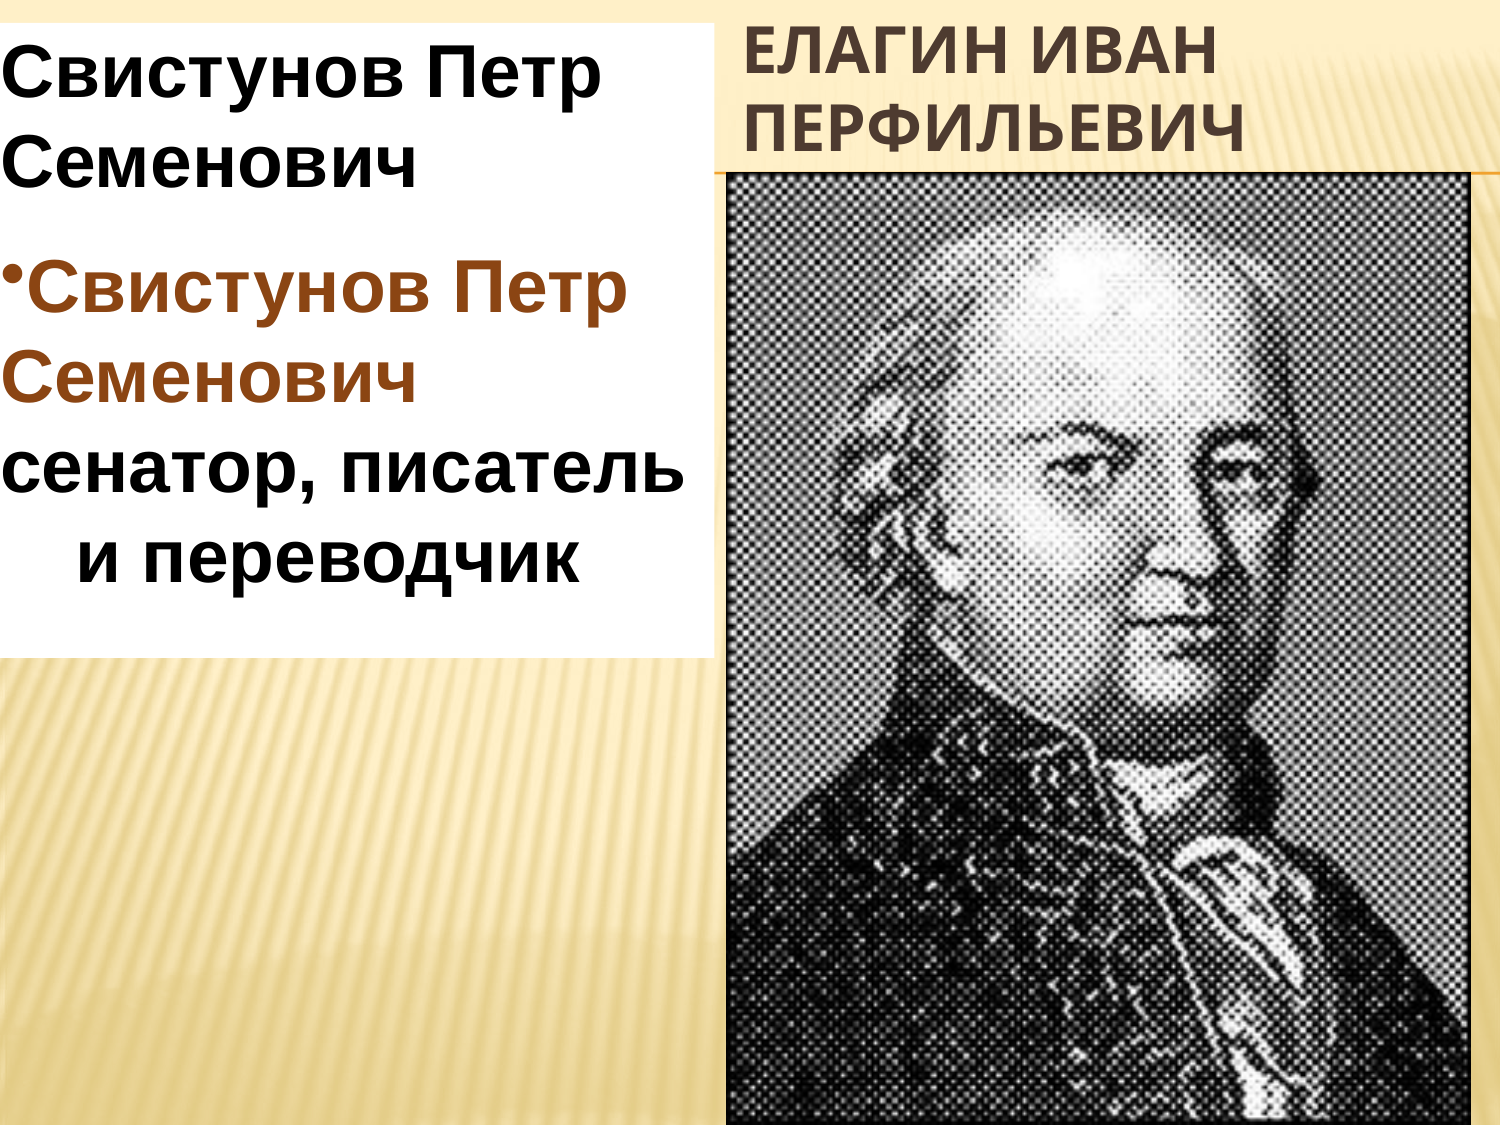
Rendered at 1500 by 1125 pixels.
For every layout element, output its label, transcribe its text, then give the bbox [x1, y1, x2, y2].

title ЕЛАГИН ИВАН ПЕРФИЛЬЕВИЧ [726, 0, 1475, 173]
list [726, 172, 1471, 1125]
text_box Свистунов Петр Семенович Свистунов Петр Семенович сенатор, писатель и переводчик [0, 22, 715, 658]
